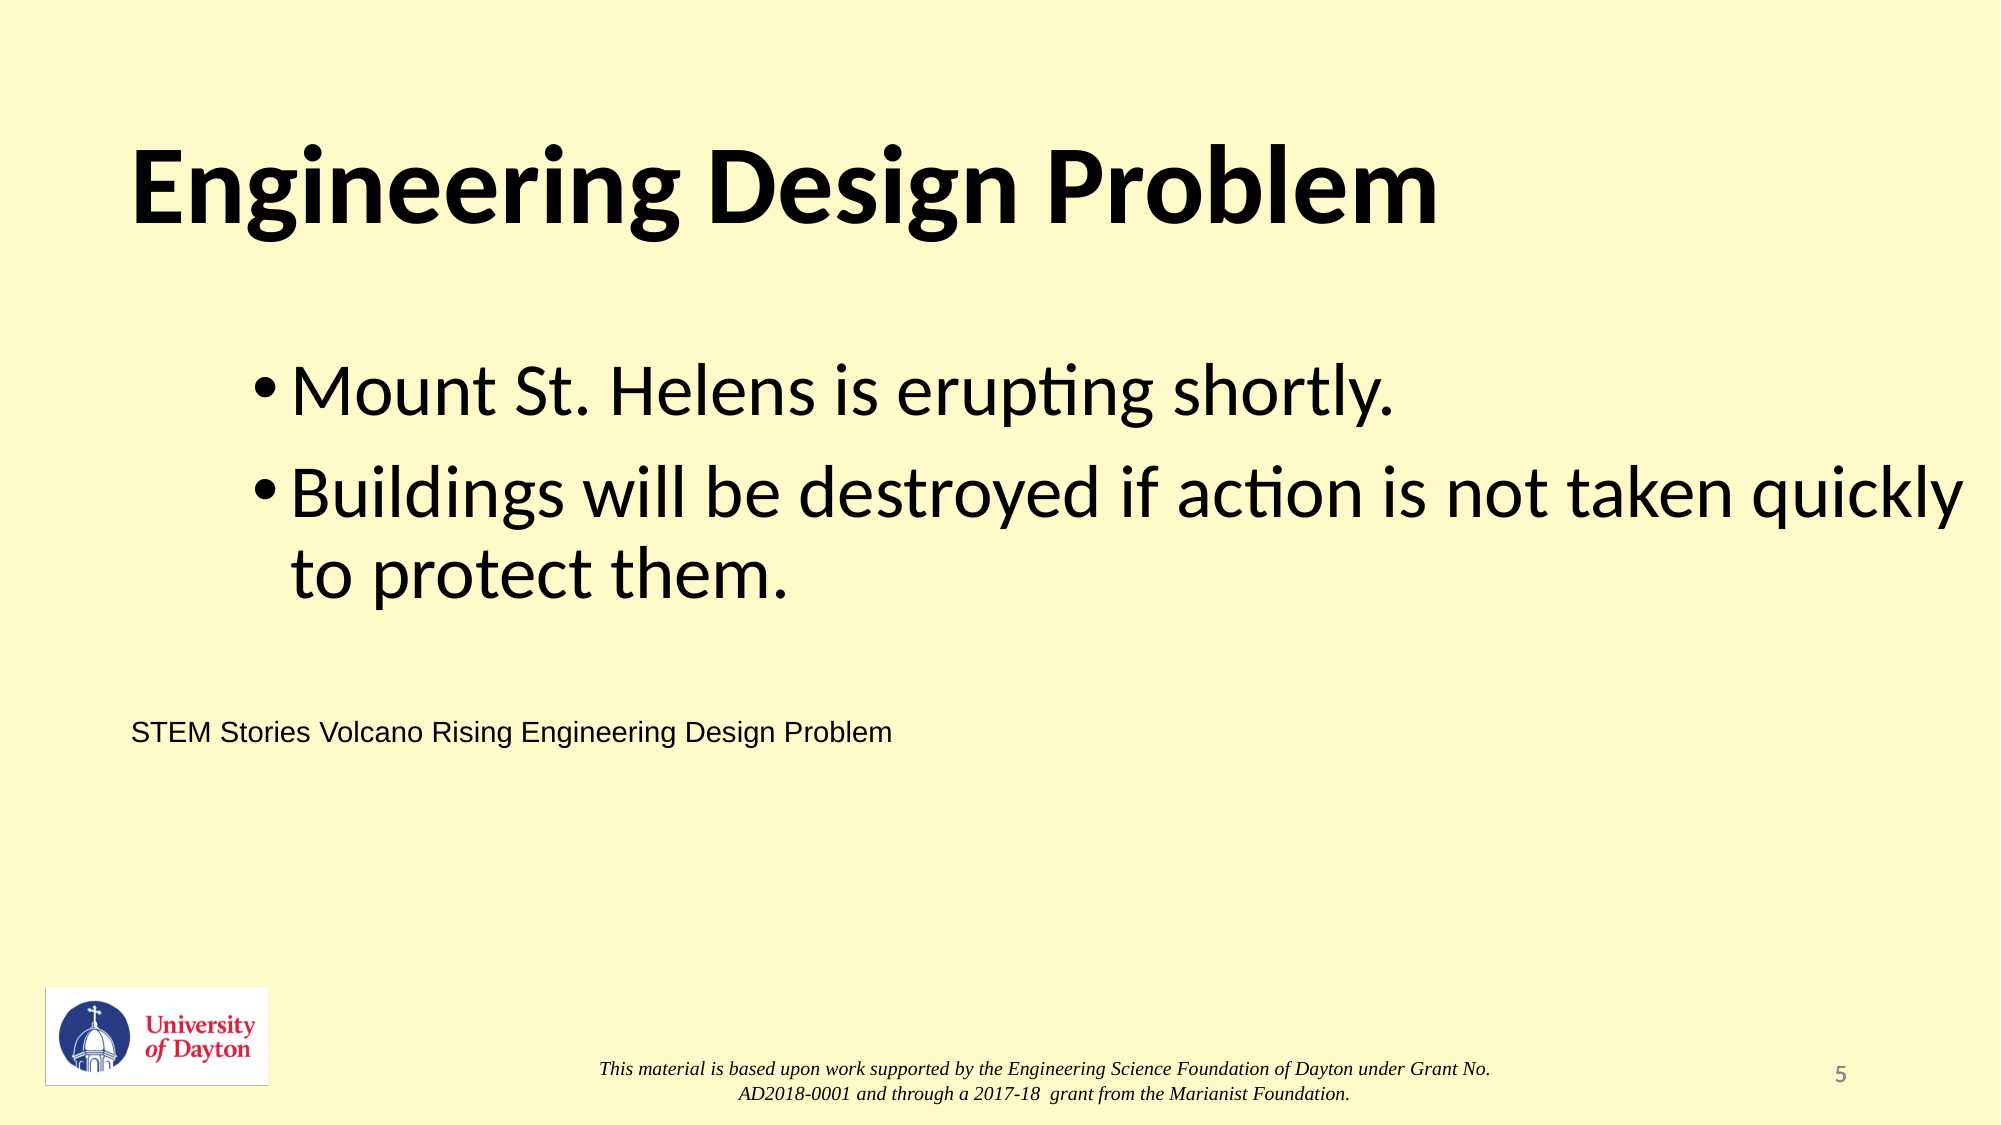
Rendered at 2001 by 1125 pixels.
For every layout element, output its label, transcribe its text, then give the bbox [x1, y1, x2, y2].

text_box Engineering Design Problem [115, 157, 1841, 328]
title STEM Stories Volcano Rising Engineering Design Problem [115, 624, 237, 840]
list Mount St. Helens is erupting shortly. Buildings will be destroyed if action is not taken quickly to protect them. [237, 343, 2000, 843]
picture [5, 841, 307, 1125]
